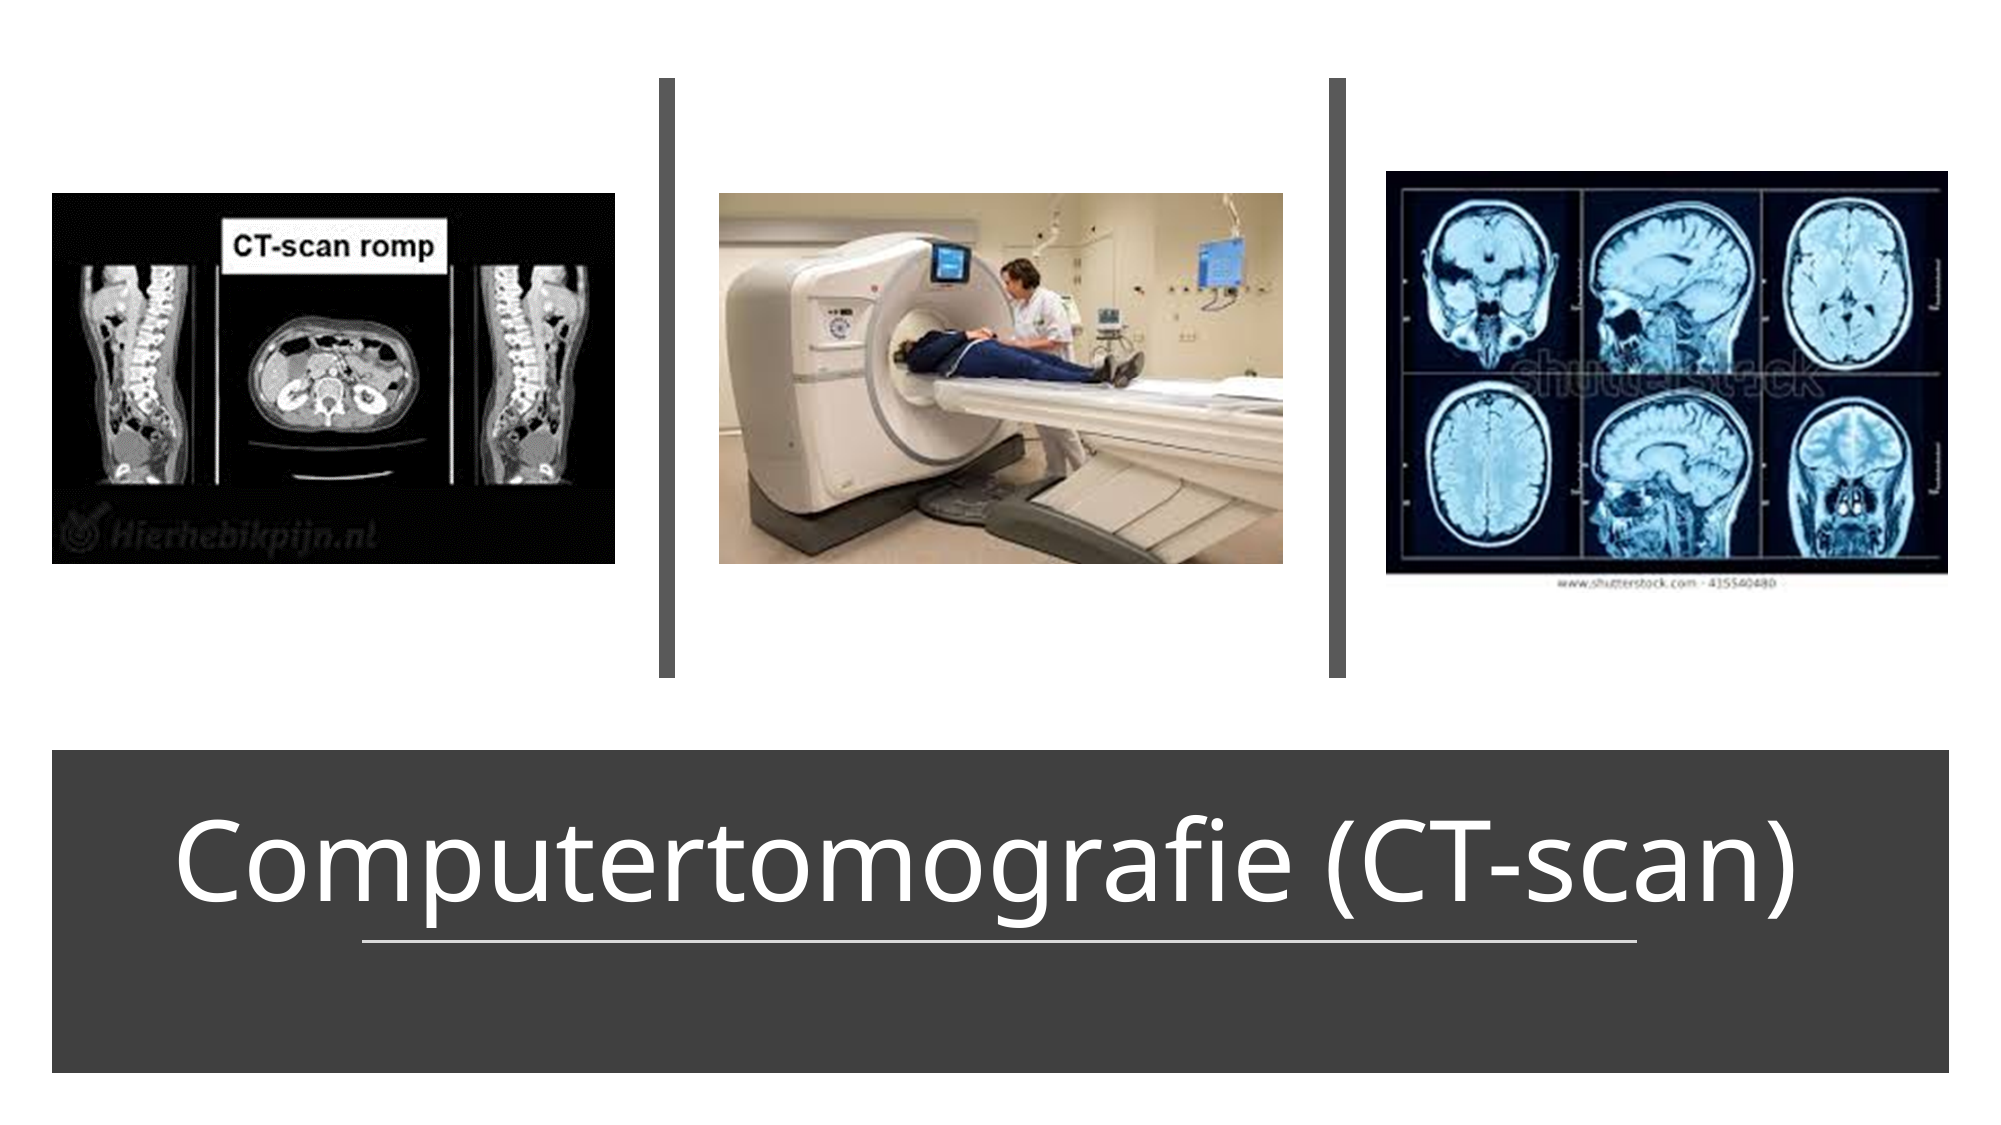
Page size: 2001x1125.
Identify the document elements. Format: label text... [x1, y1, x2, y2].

picture [1386, 171, 1948, 593]
title Computertomografie (CT-scan) [86, 780, 1914, 933]
picture [719, 193, 1283, 564]
text_box [61, 759, 1939, 1064]
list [52, 193, 615, 564]
